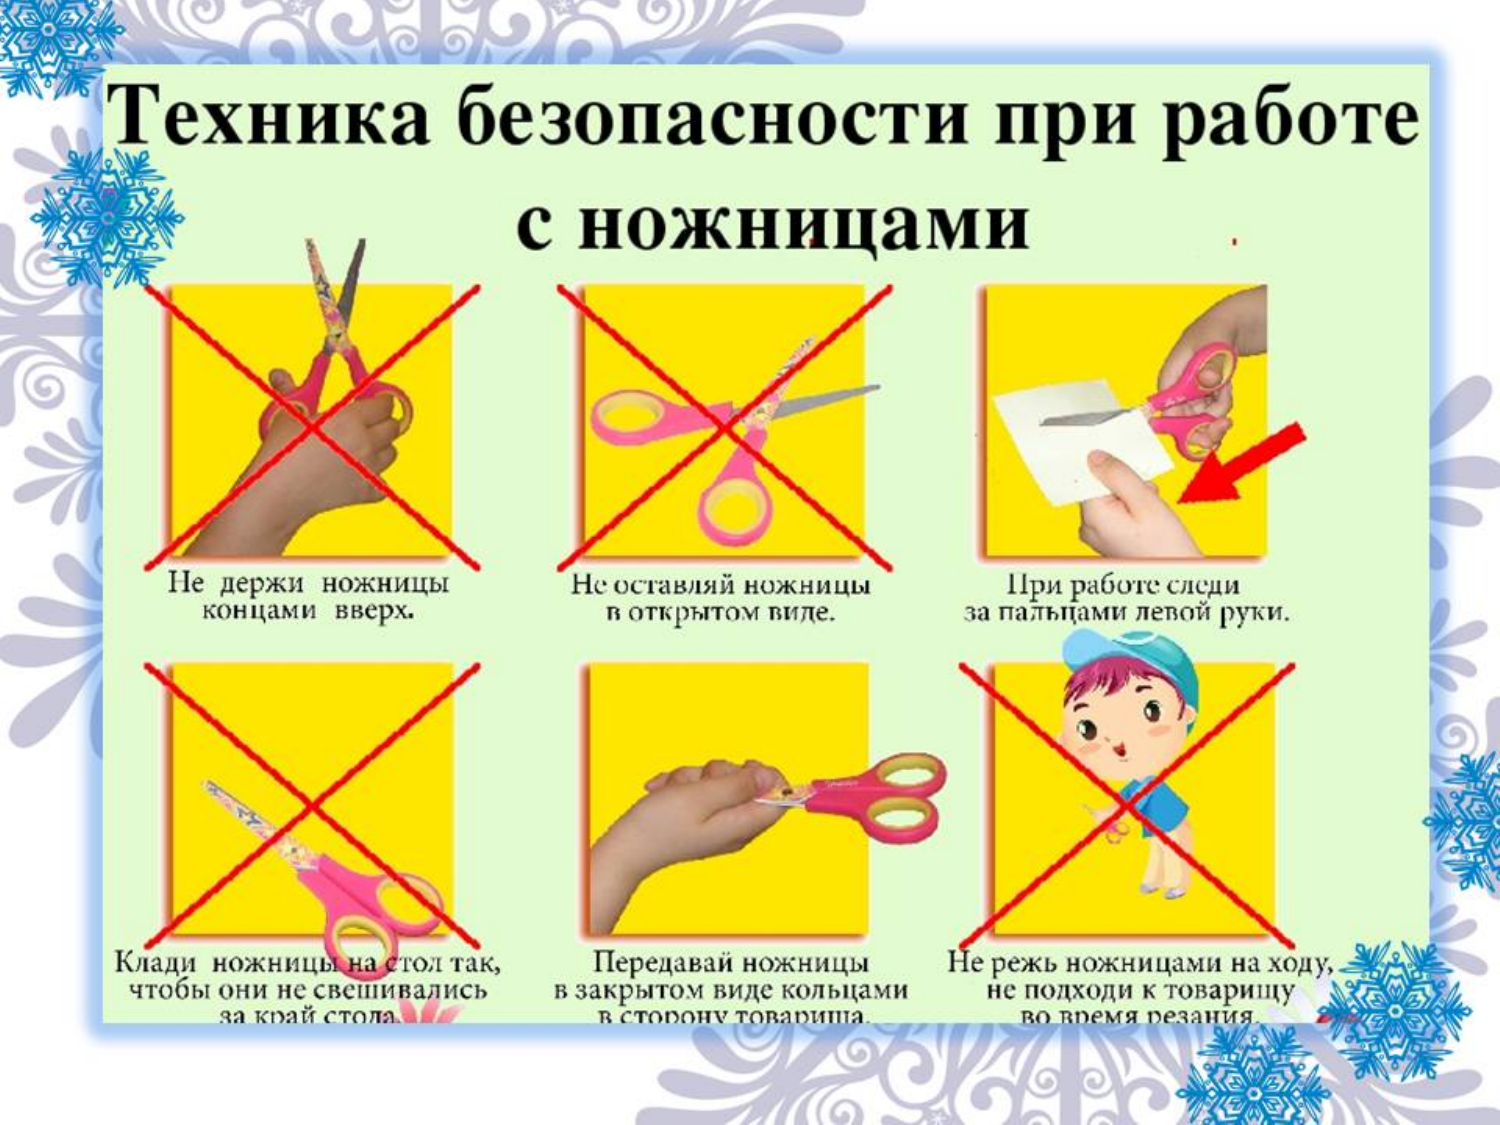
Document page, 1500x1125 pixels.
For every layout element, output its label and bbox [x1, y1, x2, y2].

list [0, 0, 1500, 1125]
